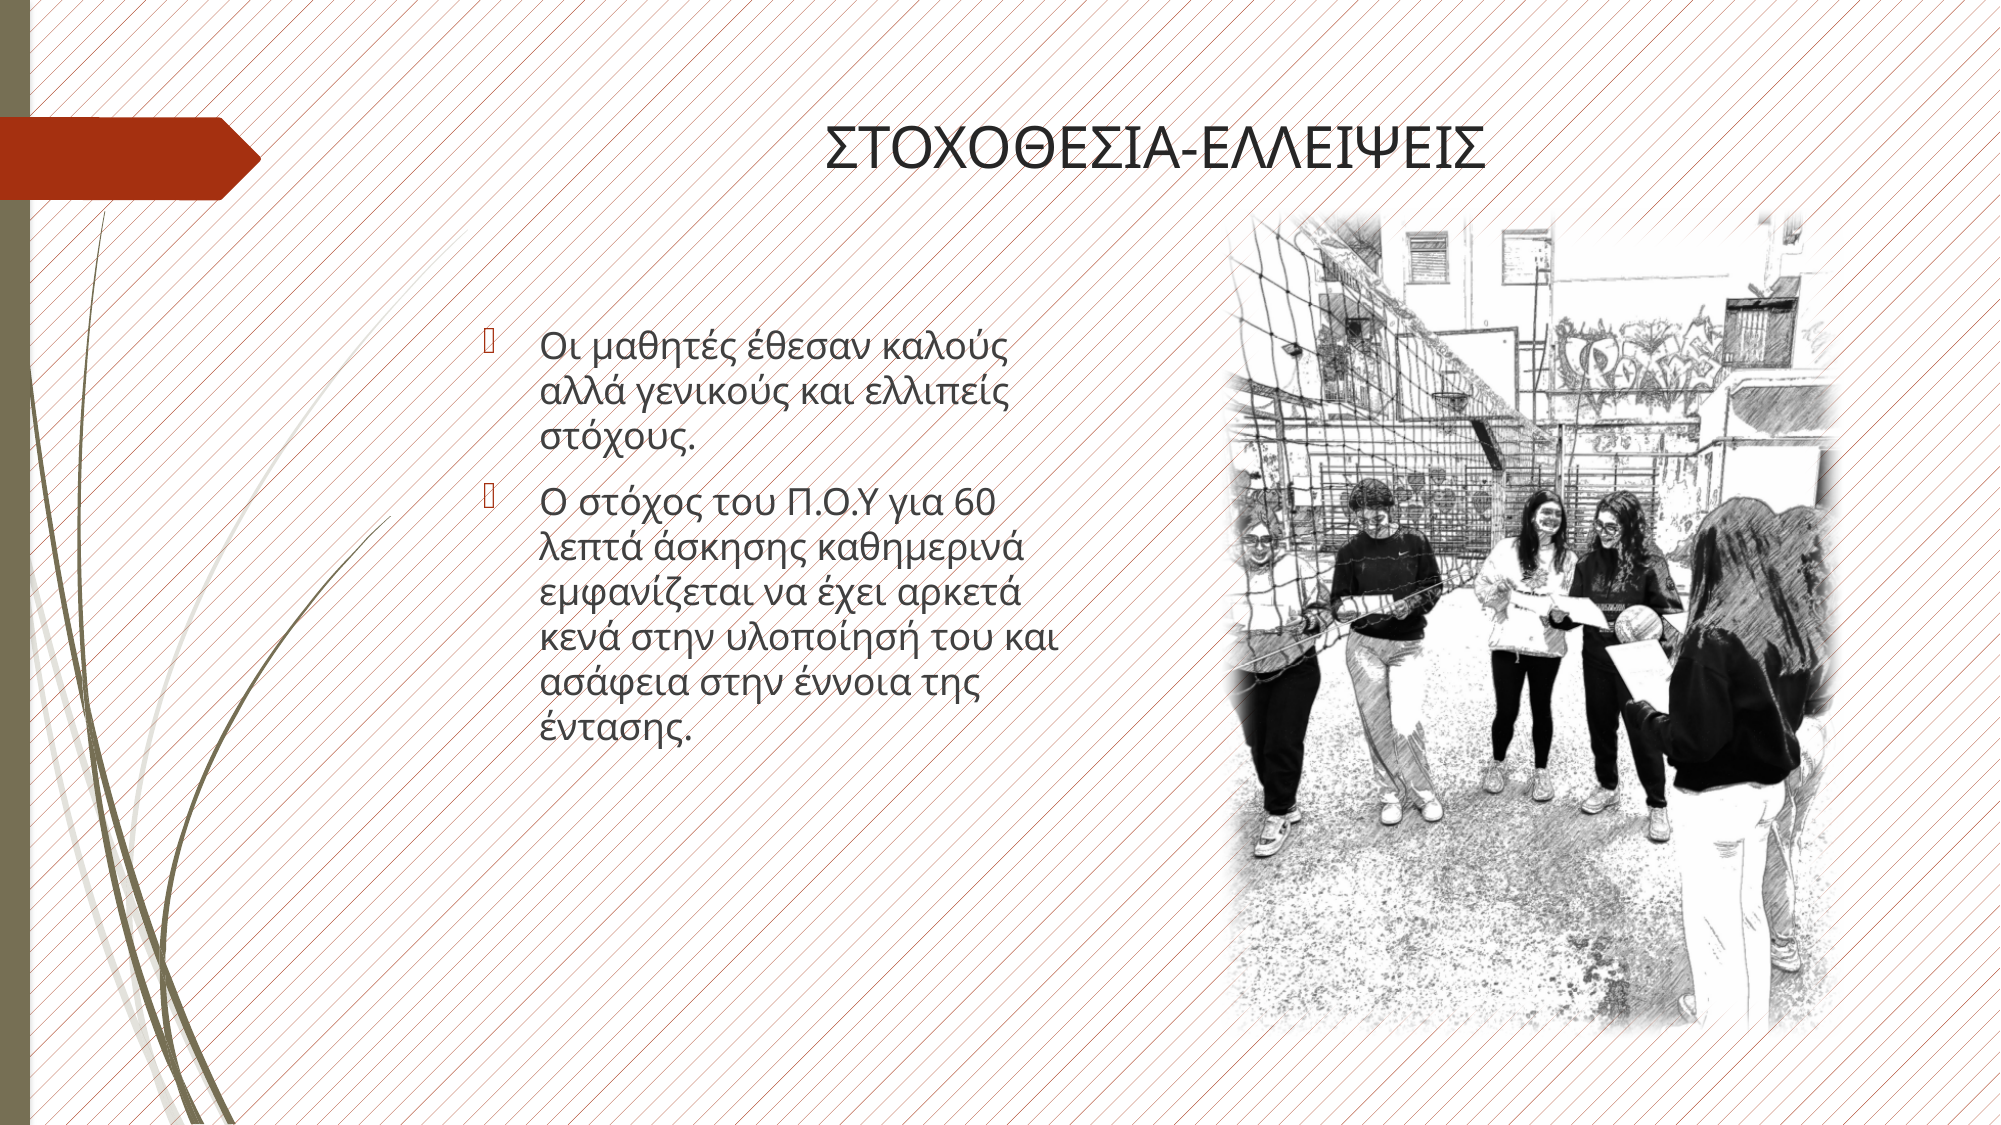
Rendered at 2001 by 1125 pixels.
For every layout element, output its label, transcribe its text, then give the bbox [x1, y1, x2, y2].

title ΣΤΟΧΟΘΕΣΙΑ-ΕΛΛΕΙΨΕΙΣ [425, 102, 1888, 313]
list Οι μαθητές έθεσαν καλούς αλλά γενικούς και ελλιπείς στόχους. Ο στόχος του Π.Ο.Υ για 60 λεπτά άσκησης καθημερινά εμφανίζεται να έχει αρκετά κενά στην υλοποίησή του και ασάφεια στην έννοια της έντασης. [467, 314, 1093, 934]
picture [1219, 207, 1845, 1041]
